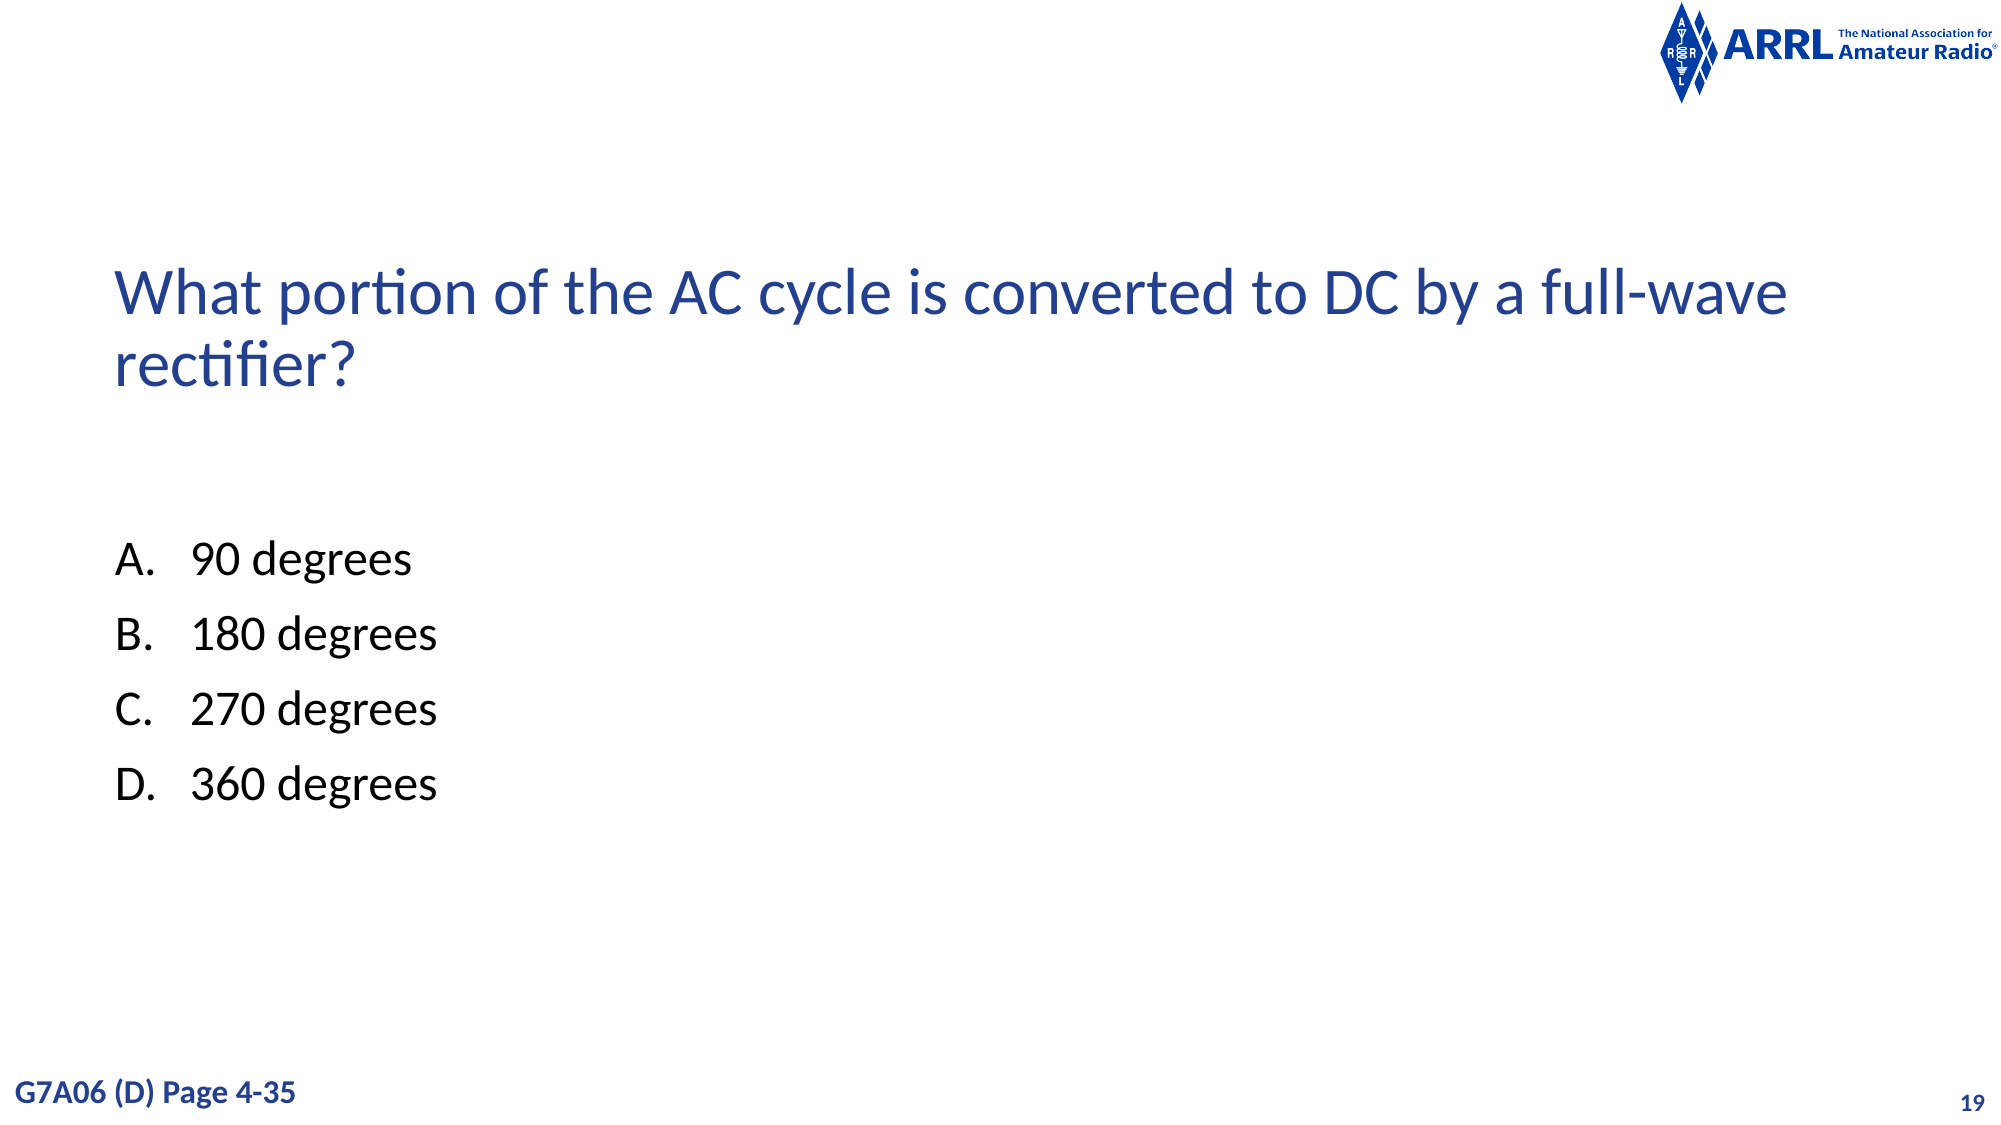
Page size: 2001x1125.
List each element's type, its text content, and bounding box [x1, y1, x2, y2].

text_box 19 [1899, 1079, 2000, 1125]
text_box G7A06 (D) Page 4-35 [0, 1062, 1313, 1118]
list 90 degrees 180 degrees 270 degrees 360 degrees [99, 525, 1900, 1005]
title What portion of the AC cycle is converted to DC by a full-wave rectifier? [99, 249, 1900, 468]
picture [1658, 0, 1999, 106]
